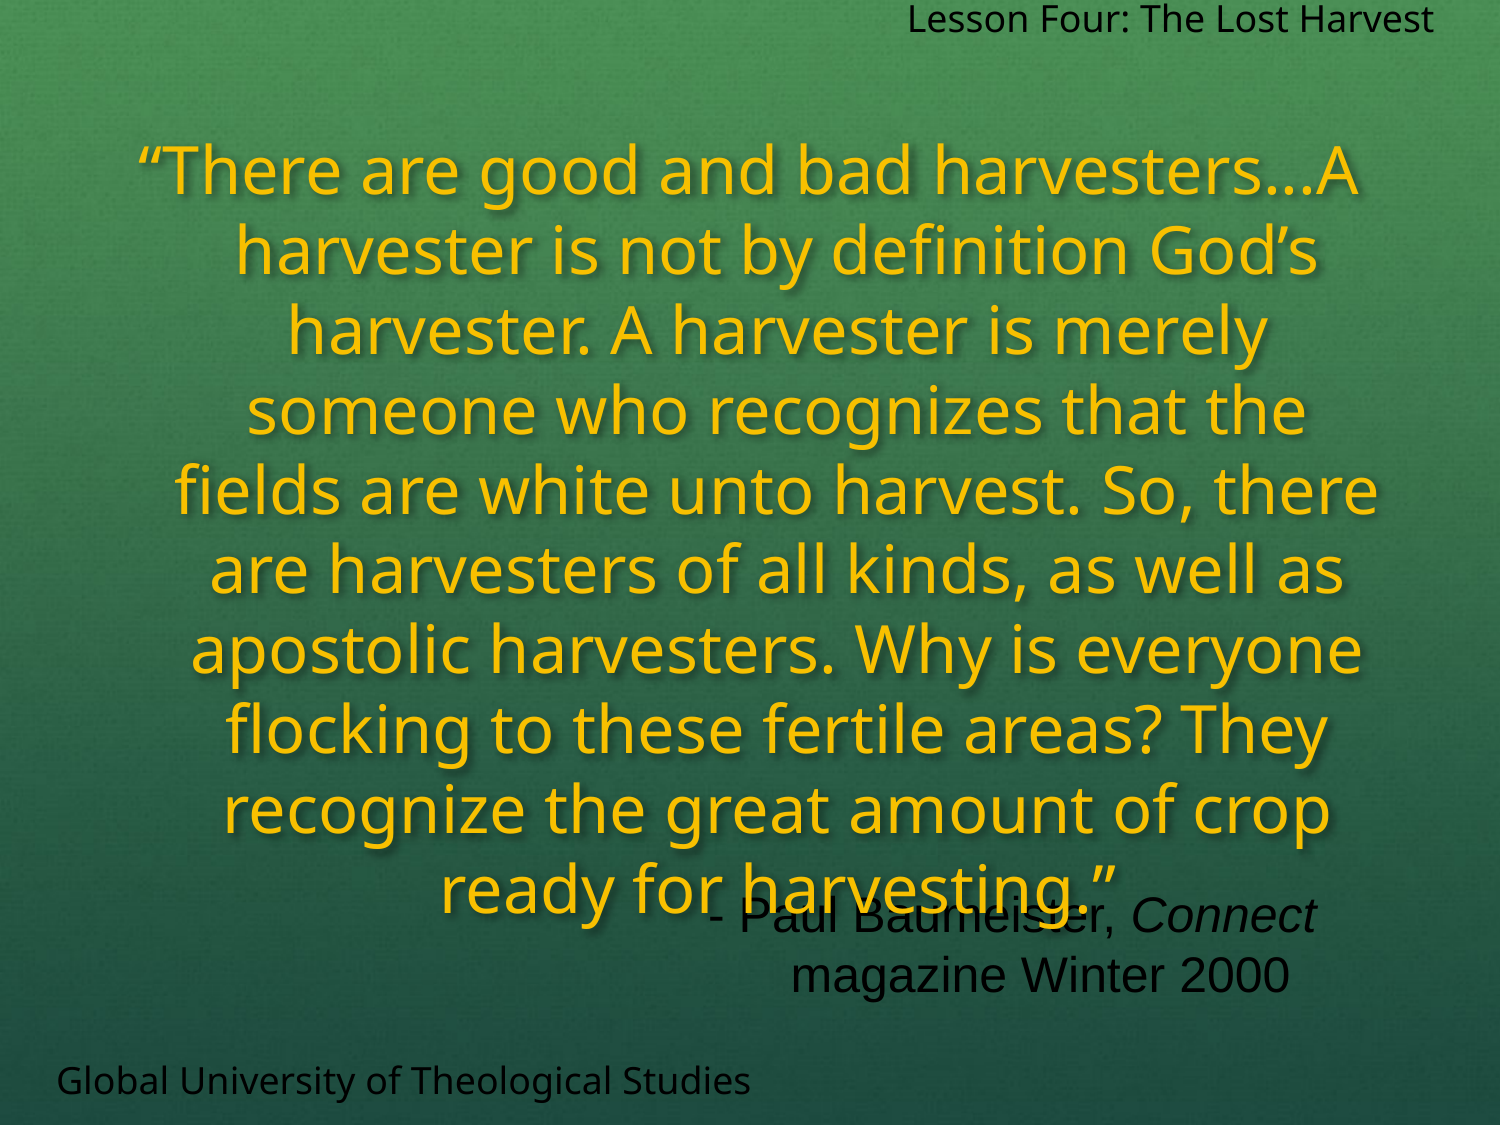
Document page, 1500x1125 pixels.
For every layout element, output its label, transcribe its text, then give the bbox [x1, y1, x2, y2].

subtitle - Paul Baumeister, Connect magazine Winter 2000 [587, 875, 1438, 1037]
text_box Global University of Theological Studies [41, 1049, 768, 1110]
text_box Lesson Four: The Lost Harvest [892, 0, 1450, 93]
text_box “There are good and bad harvesters...A harvester is not by definition God’s harvester. A harvester is merely someone who recognizes that the fields are white unto harvest. So, there are harvesters of all kinds, as well as apostolic harvesters. Why is everyone flocking to these fertile areas? They recognize the great amount of crop ready for harvesting.” [106, 112, 1394, 251]
picture [0, 0, 1500, 1125]
